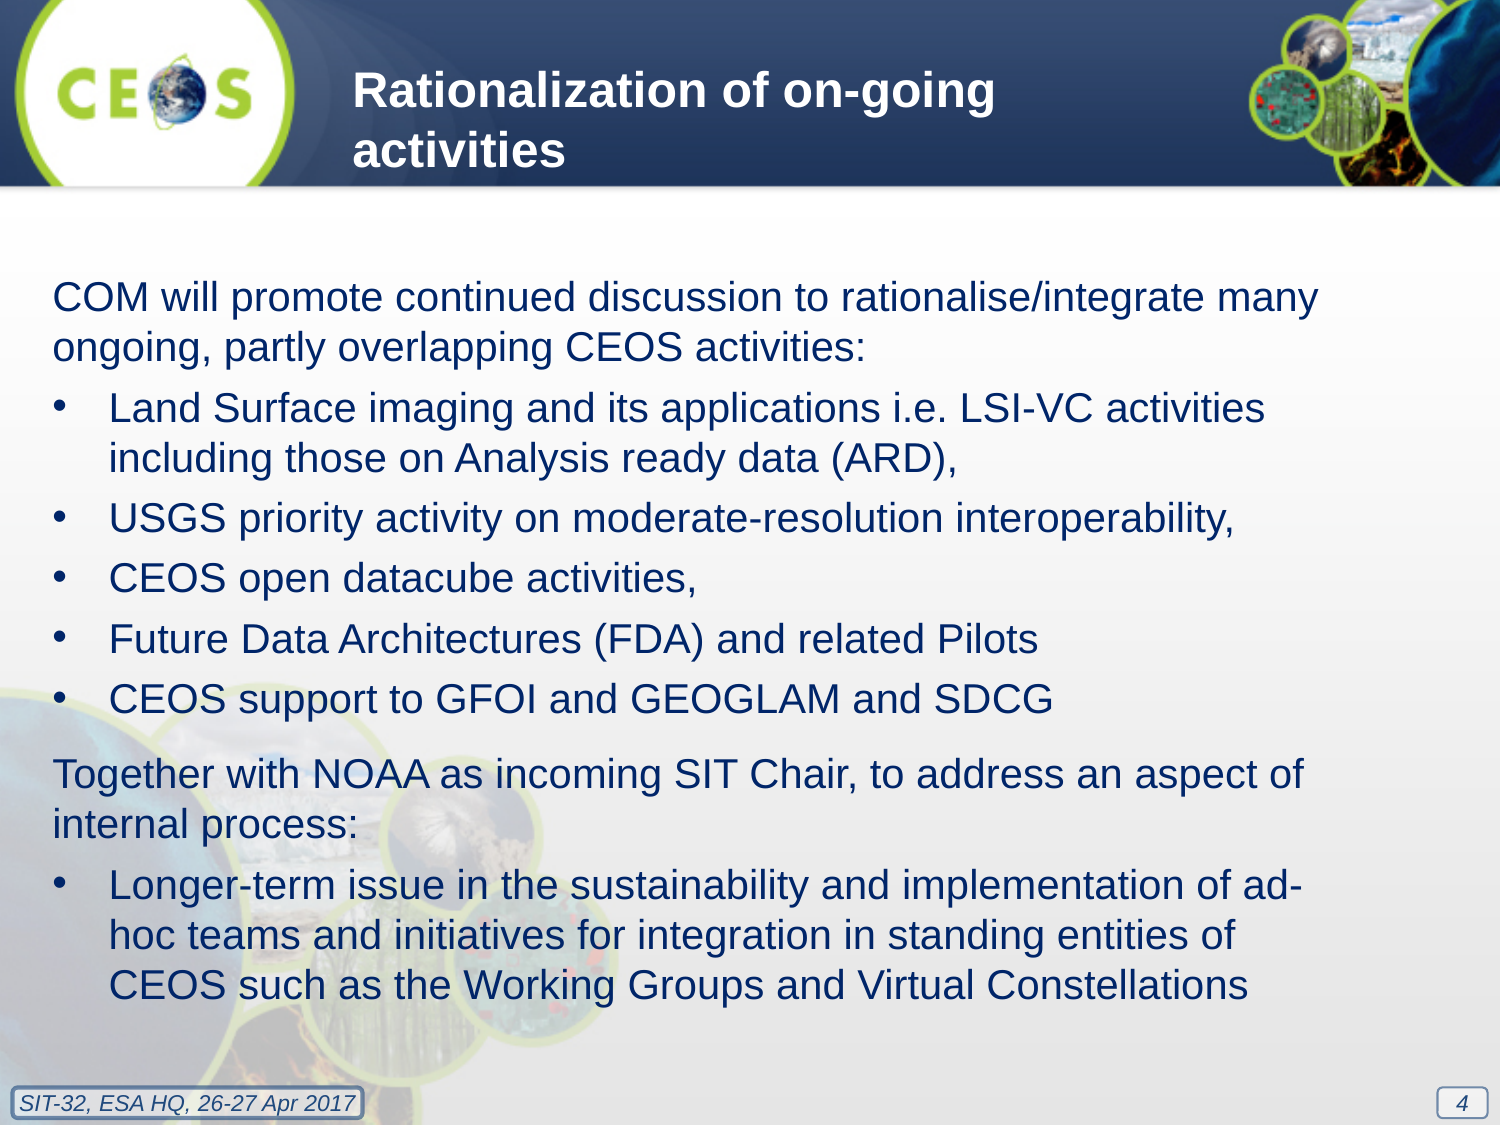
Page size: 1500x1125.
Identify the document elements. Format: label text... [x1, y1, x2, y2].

slide_number 4 [1436, 1086, 1489, 1120]
list COM will promote continued discussion to rationalise/integrate many ongoing, partly overlapping CEOS activities: Land Surface imaging and its applications i.e. LSI-VC activities including those on Analysis ready data (ARD), USGS priority activity on moderate-resolution interoperability, CEOS open datacube activities, Future Data Architectures (FDA) and related Pilots CEOS support to GFOI and GEOGLAM and SDCG Together with NOAA as incoming SIT Chair, to address an aspect of internal process: Longer-term issue in the sustainability and implementation of ad-hoc teams and initiatives for integration in standing entities of CEOS such as the Working Groups and Virtual Constellations [37, 262, 1375, 1038]
picture [0, 0, 1500, 1125]
list Rationalization of on-going activities [337, 50, 1150, 138]
